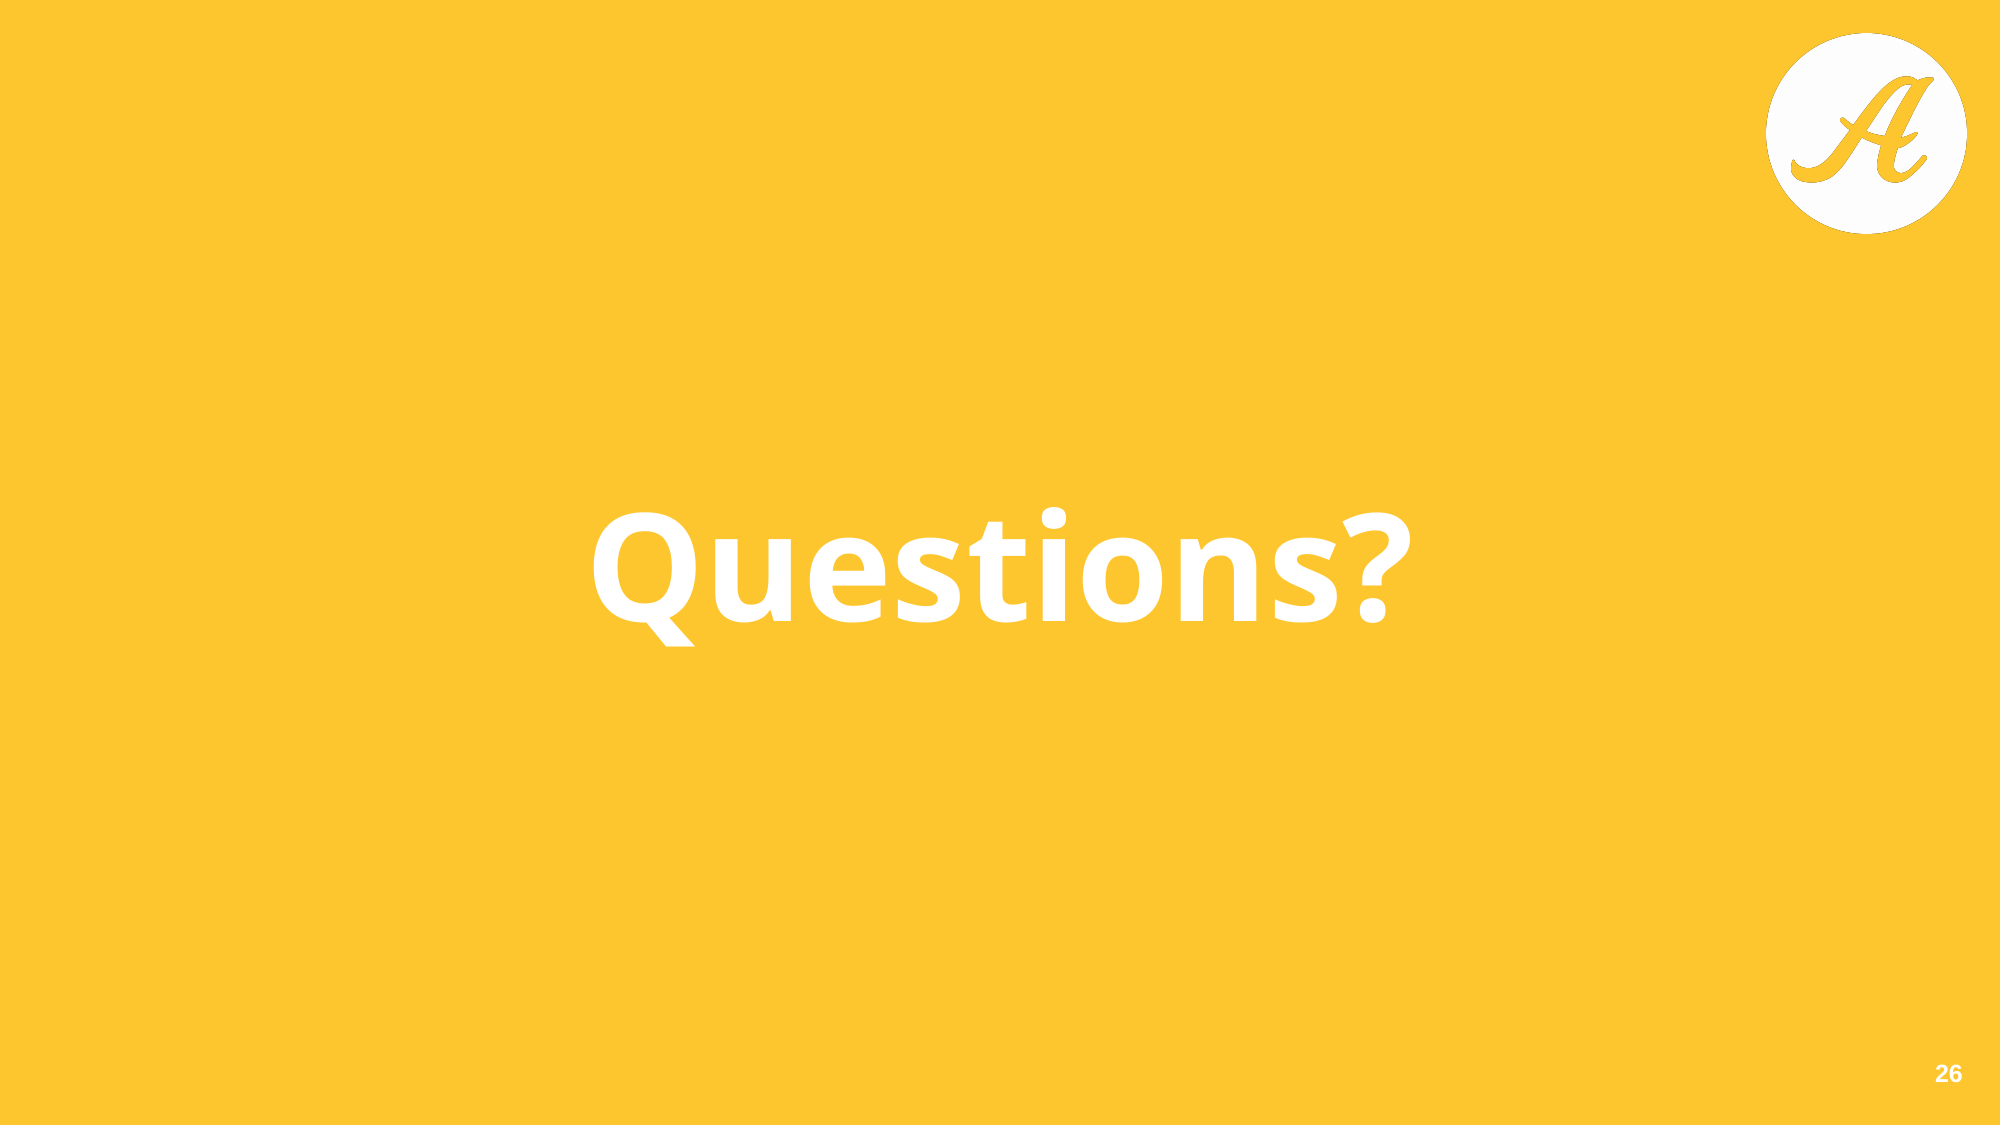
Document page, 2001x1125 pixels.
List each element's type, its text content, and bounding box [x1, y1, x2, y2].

slide_number 26 [1527, 1042, 1978, 1103]
picture [1766, 33, 1967, 234]
text_box Questions? [570, 463, 1430, 659]
